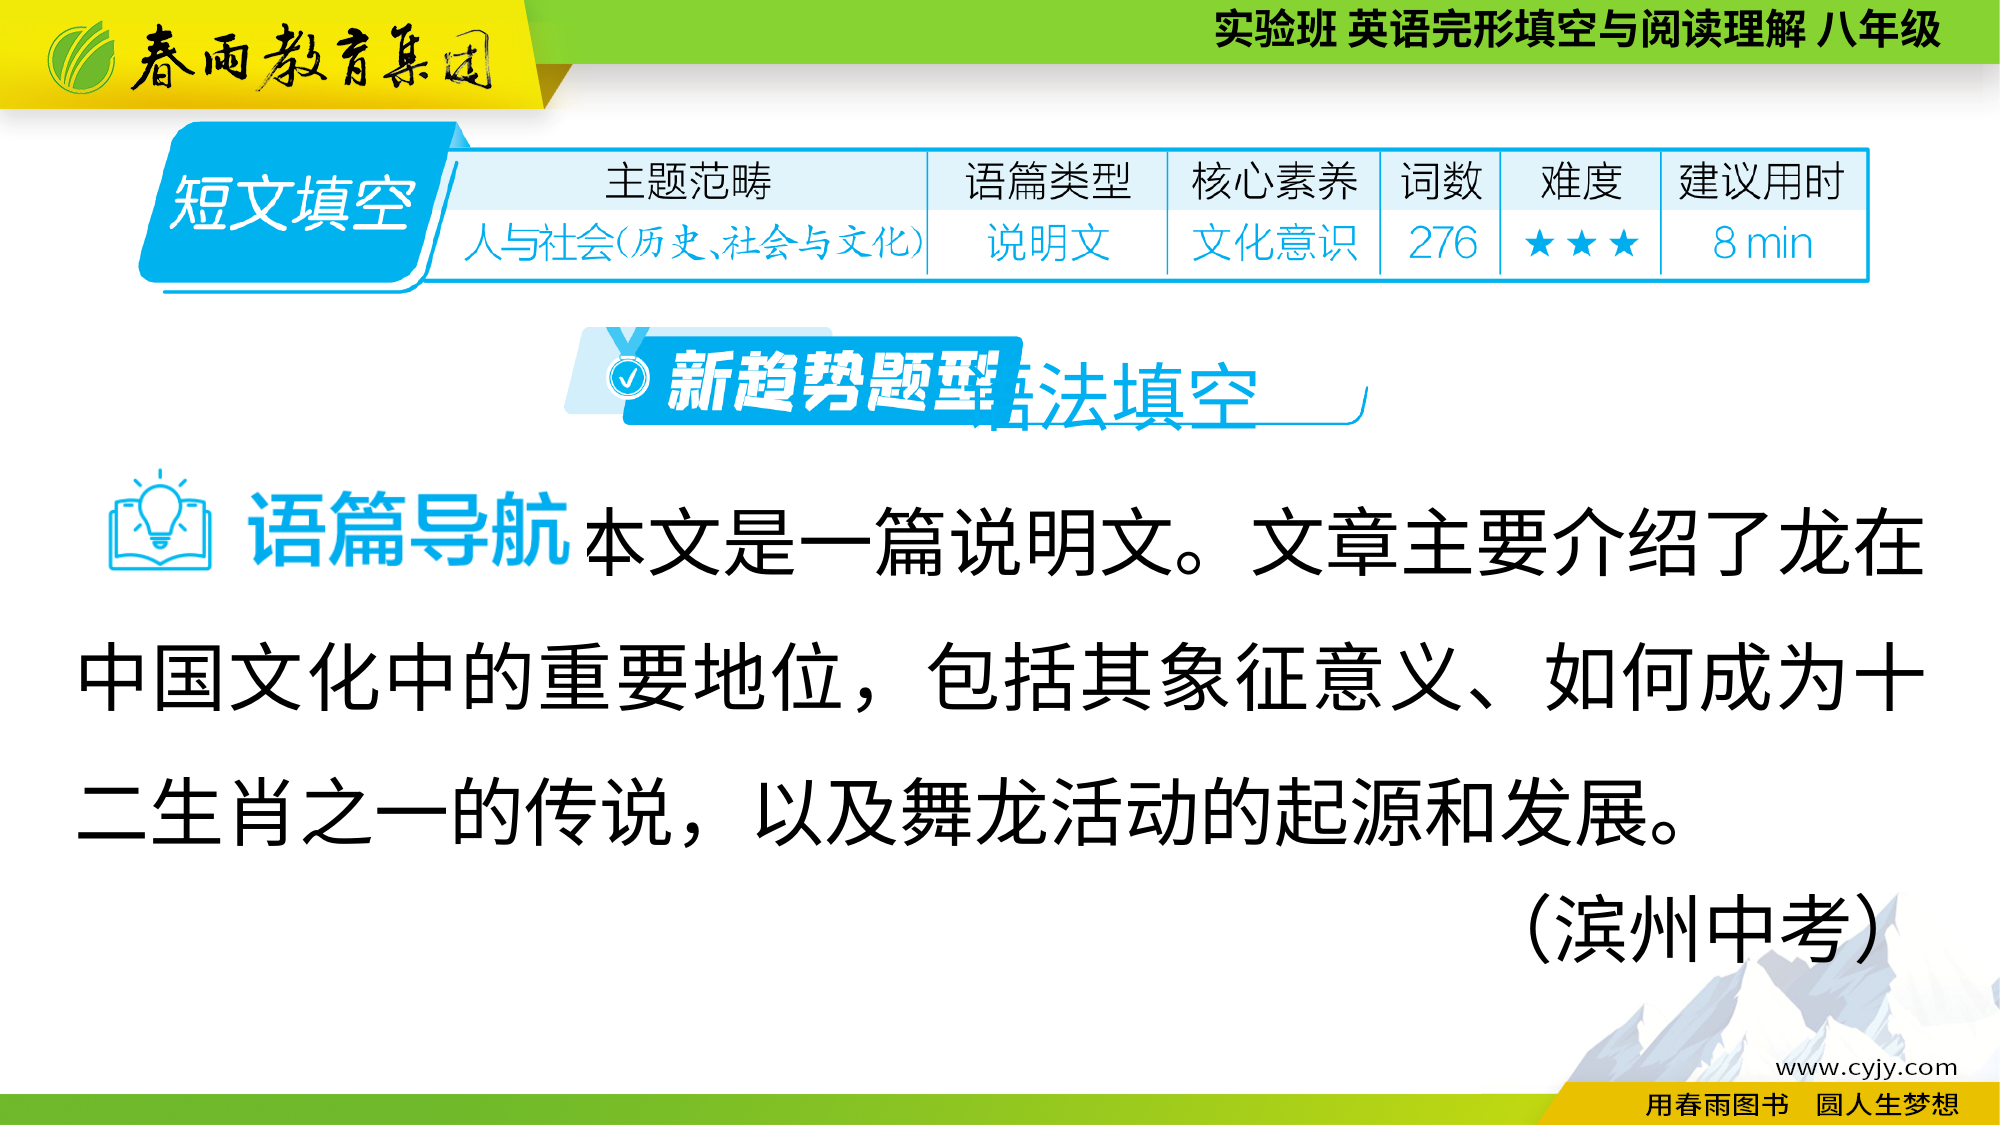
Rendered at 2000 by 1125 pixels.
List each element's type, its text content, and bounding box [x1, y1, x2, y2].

text_box 语法填空 [107, 298, 1993, 449]
picture [0, 0, 2000, 1125]
list （滨州中考） [59, 863, 1944, 965]
text_box 本文是一篇说明文。文章主要介绍了龙在中国文化中的重要地位，包括其象征意义、如何成为十二生肖之一的传说，以及舞龙活动的起源和发展。 [59, 442, 1944, 863]
